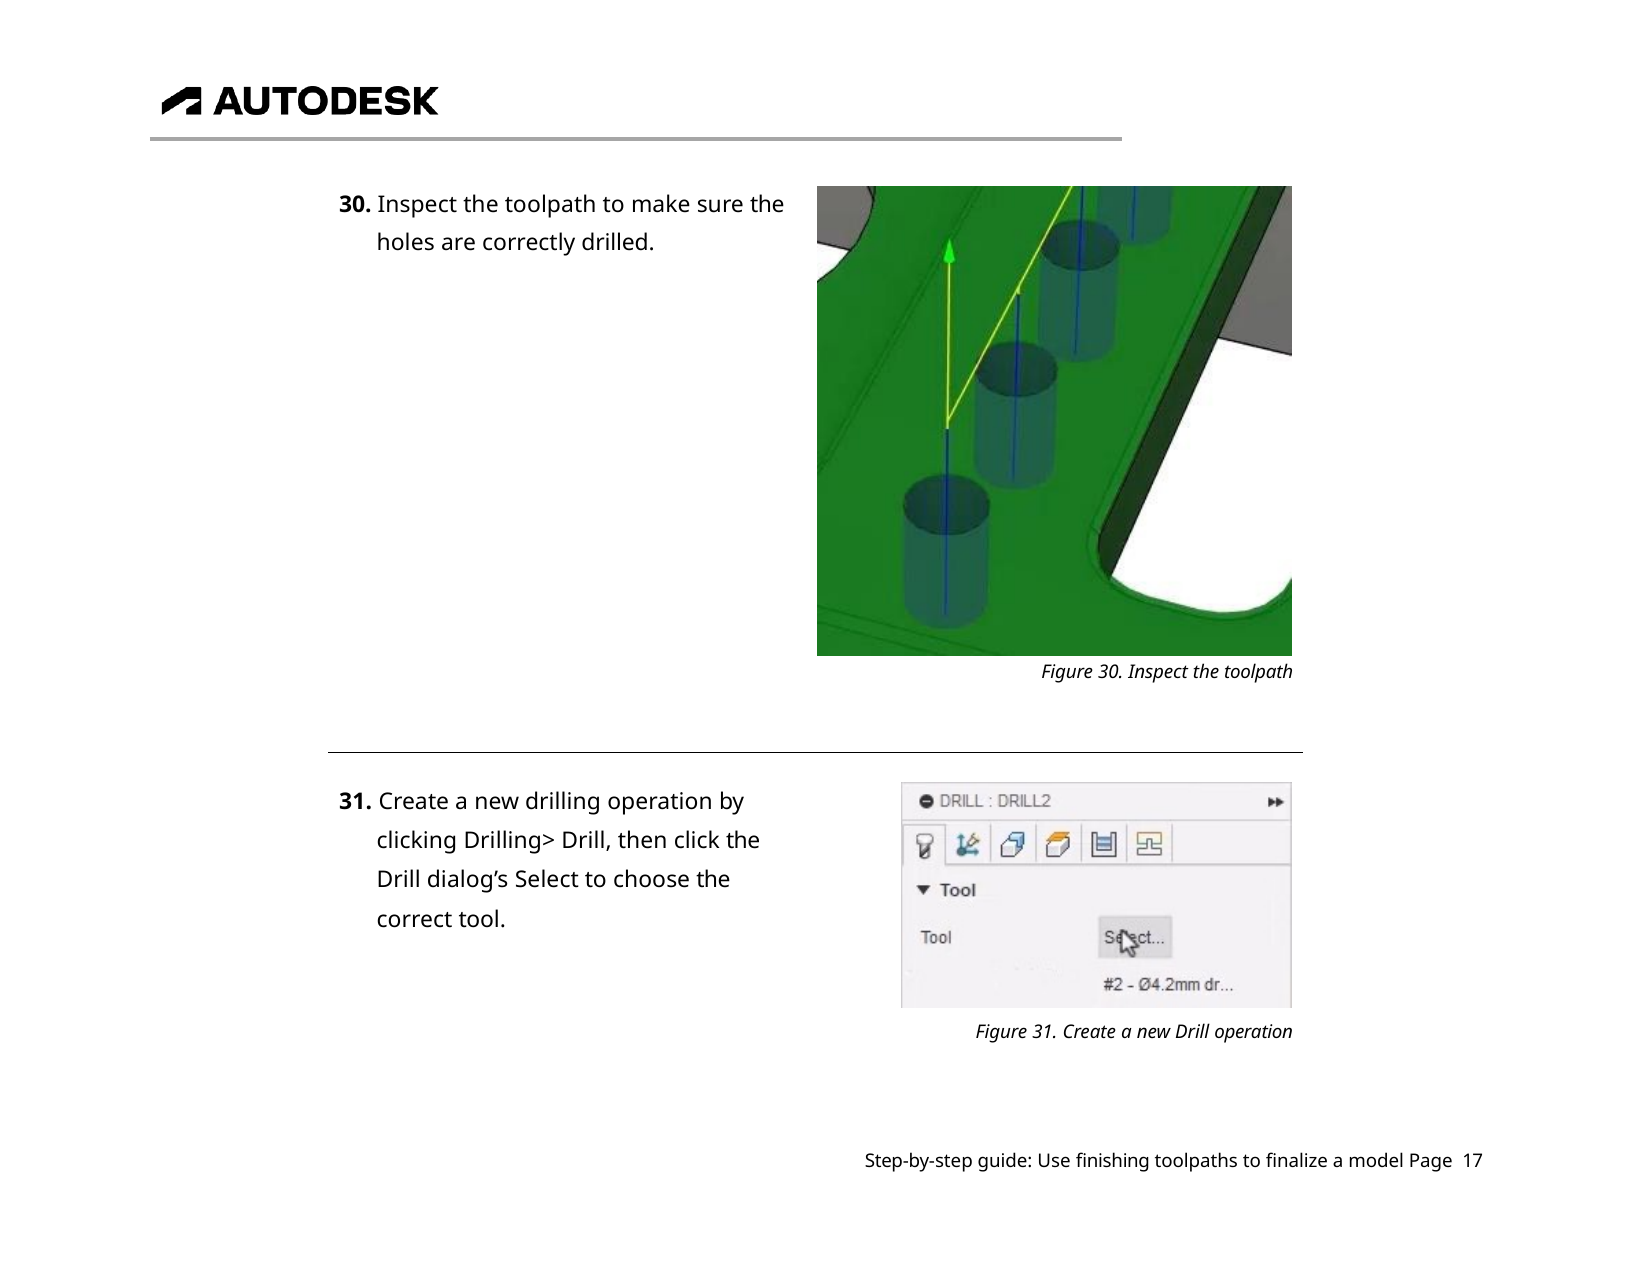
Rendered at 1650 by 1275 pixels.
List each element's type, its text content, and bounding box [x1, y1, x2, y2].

table_header 30. Inspect the toolpath to make sure the holes are correctly drilled. [328, 187, 802, 752]
picture [900, 782, 1292, 1008]
table_cell Figure 31. Create a new Drill operation [802, 753, 1303, 1053]
table_cell 31. Create a new drilling operation by clicking Drilling> Drill, then click the Drill dialog’s Select to choose the correct tool. [328, 753, 802, 1053]
slide_number Step-by-step guide: Use finishing toolpaths to finalize a model Page 20 [862, 1145, 1509, 1275]
picture [817, 186, 1293, 656]
table_header Figure 30. Inspect the toolpath [802, 187, 1303, 752]
picture [161, 86, 439, 115]
